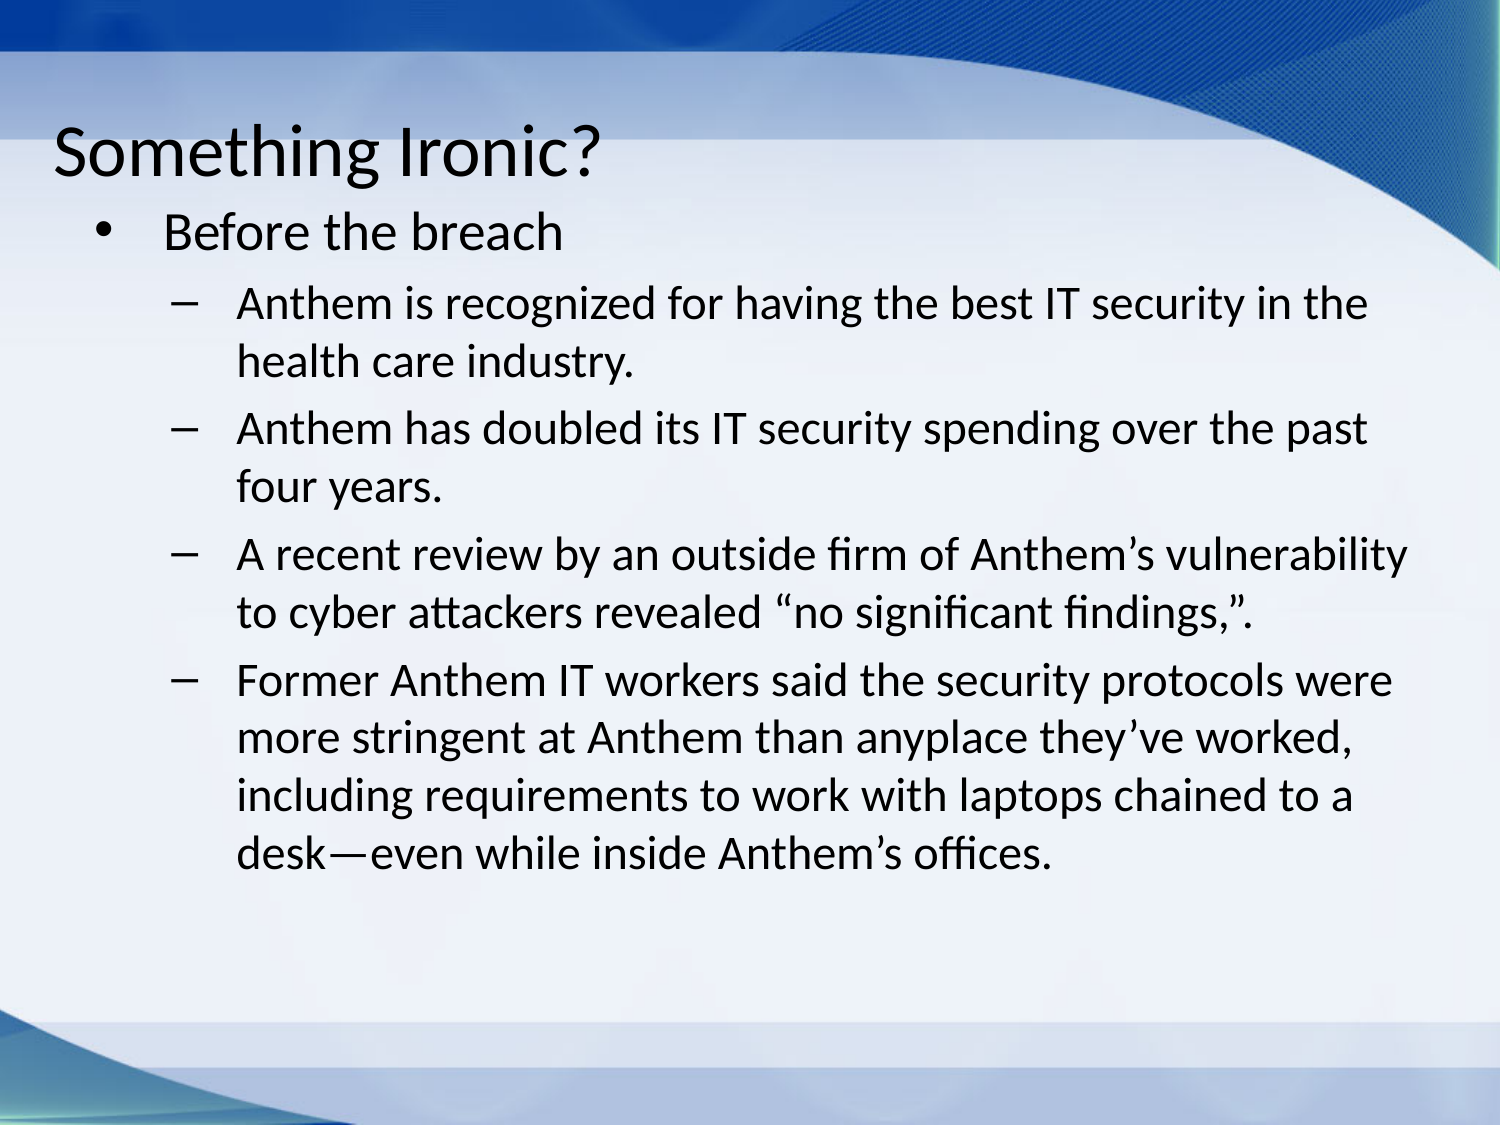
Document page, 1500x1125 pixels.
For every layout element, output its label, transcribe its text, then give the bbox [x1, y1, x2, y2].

title Something Ironic? [38, 53, 1389, 241]
list Before the breach Anthem is recognized for having the best IT security in the health care industry. Anthem has doubled its IT security spending over the past four years. A recent review by an outside firm of Anthem’s vulnerability to cyber attackers revealed “no significant findings,”. Former Anthem IT workers said the security protocols were more stringent at Anthem than anyplace they’ve worked, including requirements to work with laptops chained to a desk—even while inside Anthem’s offices. [75, 187, 1425, 930]
picture [0, 0, 1500, 1125]
